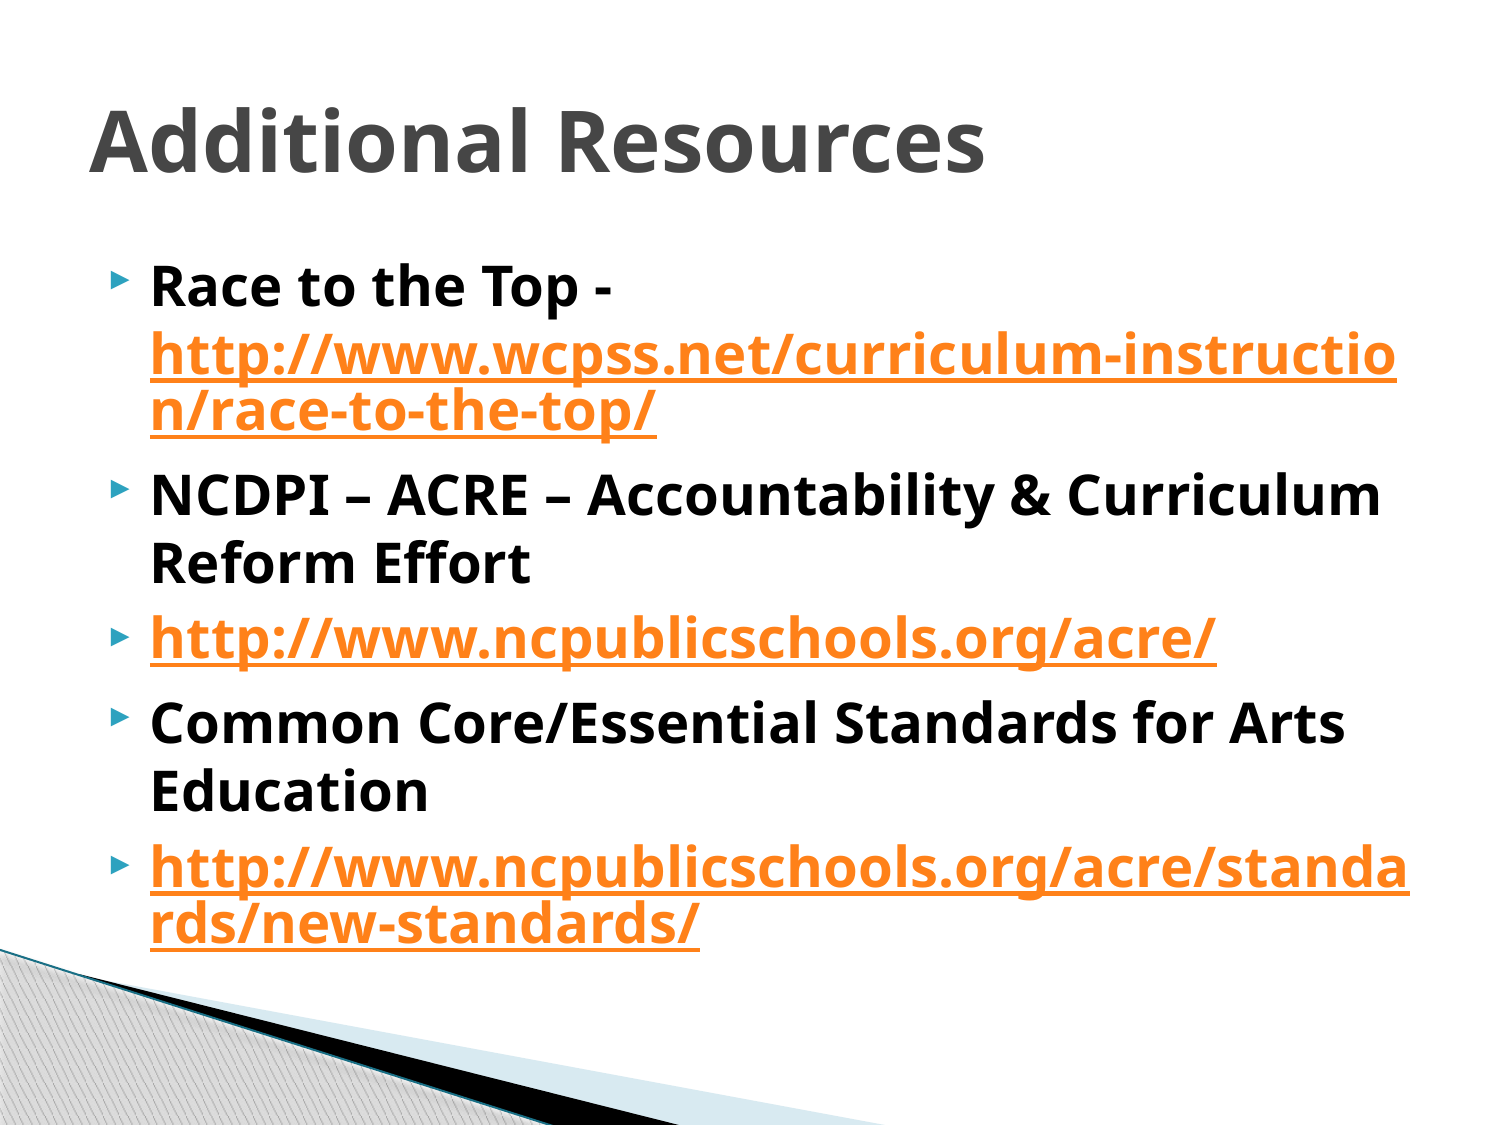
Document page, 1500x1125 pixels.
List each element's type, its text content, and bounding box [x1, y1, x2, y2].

title Additional Resources [75, 45, 1425, 233]
list Race to the Top - http://www.wcpss.net/curriculum-instruction/race-to-the-top/ NCDPI – ACRE – Accountability & Curriculum Reform Effort http://www.ncpublicschools.org/acre/ Common Core/Essential Standards for Arts Education http://www.ncpublicschools.org/acre/standards/new-standards/ [75, 243, 1425, 986]
